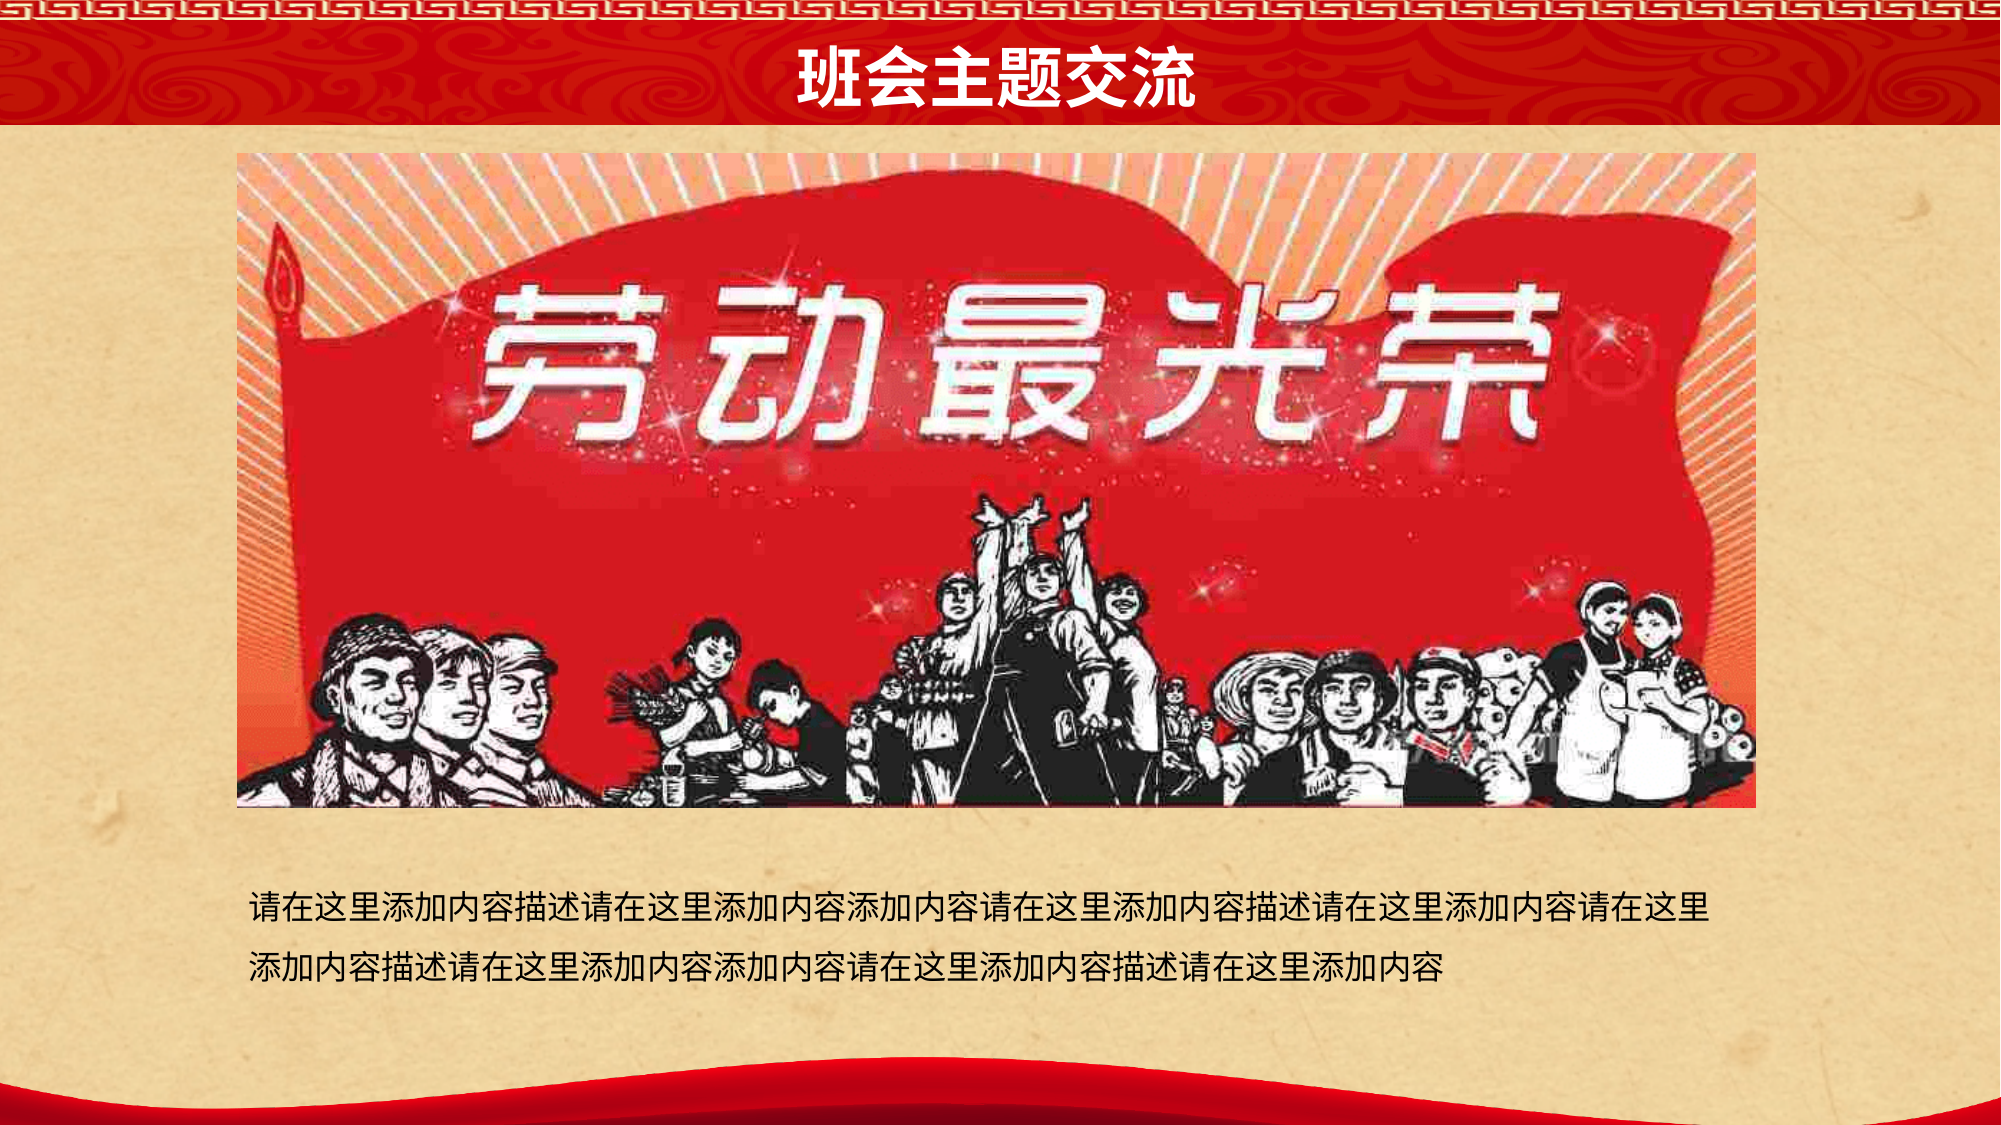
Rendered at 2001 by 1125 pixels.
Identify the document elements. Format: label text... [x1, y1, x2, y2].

text_box 请在这里添加内容描述请在这里添加内容添加内容请在这里添加内容描述请在这里添加内容请在这里添加内容描述请在这里添加内容添加内容请在这里添加内容描述请在这里添加内容 [248, 866, 1715, 969]
picture [0, 0, 2001, 1125]
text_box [0, 0, 2000, 125]
